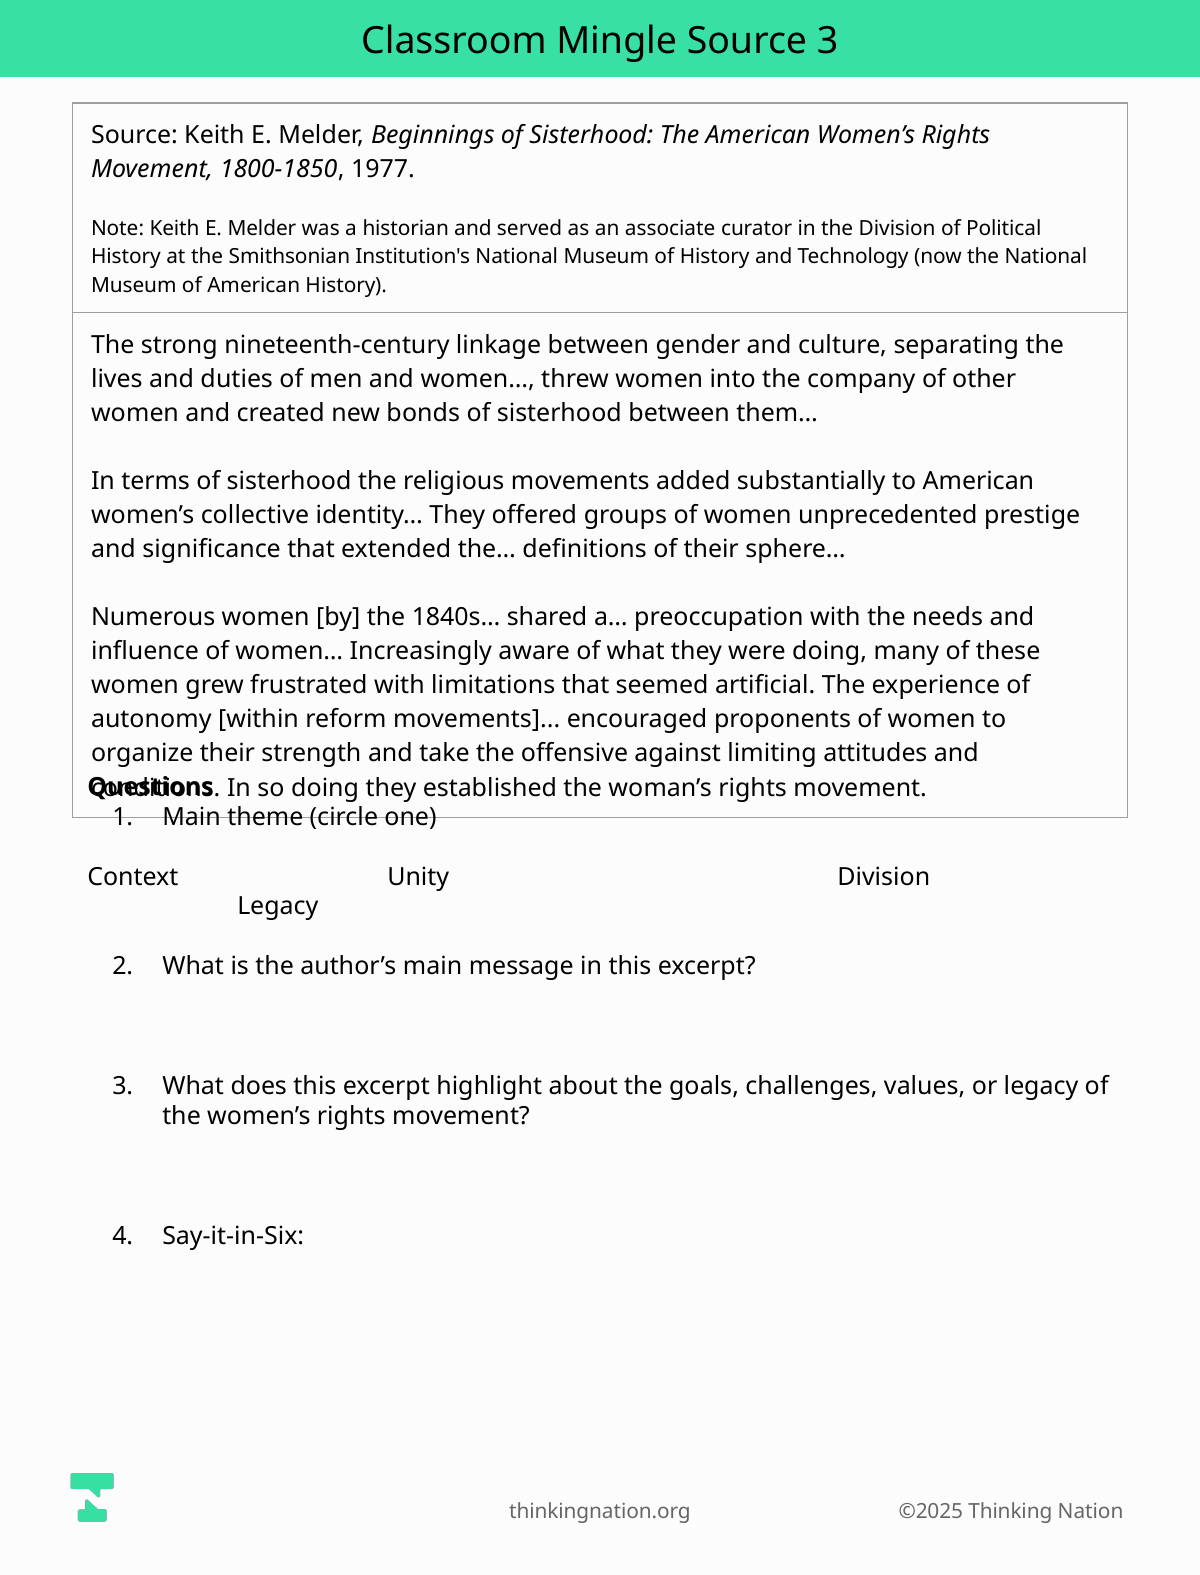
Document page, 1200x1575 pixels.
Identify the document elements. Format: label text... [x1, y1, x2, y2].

table_header Source: Keith E. Melder, Beginnings of Sisterhood: The American Women’s Rights Movement, 1800-1850, 1977. Note: Keith E. Melder was a historian and served as an associate curator in the Division of Political History at the Smithsonian Institution's National Museum of History and Technology (now the National Museum of American History). [73, 104, 1127, 312]
text_box Questions Main theme (circle one) Context Unity Division Legacy What is the author’s main message in this excerpt? What does this excerpt highlight about the goals, challenges, values, or legacy of the women’s rights movement? Say-it-in-Six: [72, 755, 1128, 1287]
text_box Classroom Mingle Source 3 [0, 0, 1200, 77]
table_cell The strong nineteenth-century linkage between gender and culture, separating the lives and duties of men and women…, threw women into the company of other women and created new bonds of sisterhood between them… In terms of sisterhood the religious movements added substantially to American women’s collective identity… They offered groups of women unprecedented prestige and significance that extended the… definitions of their sphere… Numerous women [by] the 1840s… shared a… preoccupation with the needs and influence of women… Increasingly aware of what they were doing, many of these women grew frustrated with limitations that seemed artificial. The experience of autonomy [within reform movements]... encouraged proponents of women to organize their strength and take the offensive against limiting attitudes and conditions. In so doing they established the woman’s rights movement. [73, 313, 1127, 755]
picture [58, 1463, 126, 1531]
text_box ©2025 Thinking Nation [854, 1483, 1139, 1532]
text_box thinkingnation.org [457, 1483, 742, 1532]
